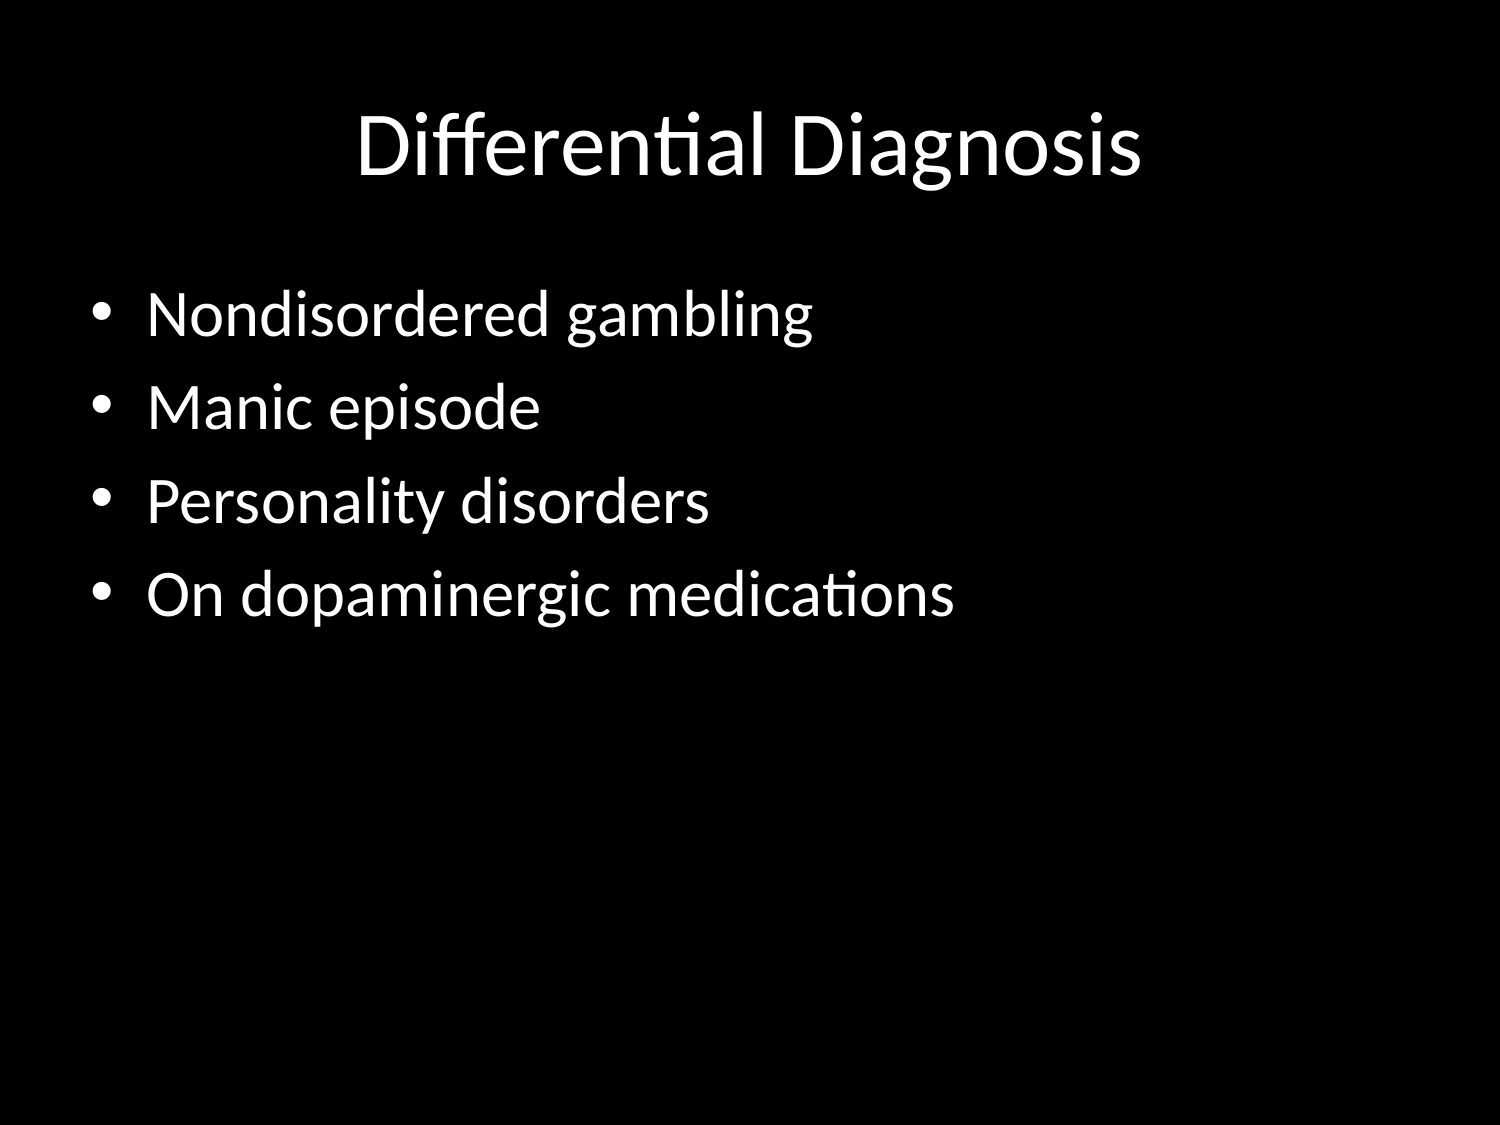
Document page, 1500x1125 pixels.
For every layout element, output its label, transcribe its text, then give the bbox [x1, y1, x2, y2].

title Differential Diagnosis [75, 45, 1425, 233]
list Nondisordered gambling Manic episode Personality disorders On dopaminergic medications [75, 262, 1425, 1005]
